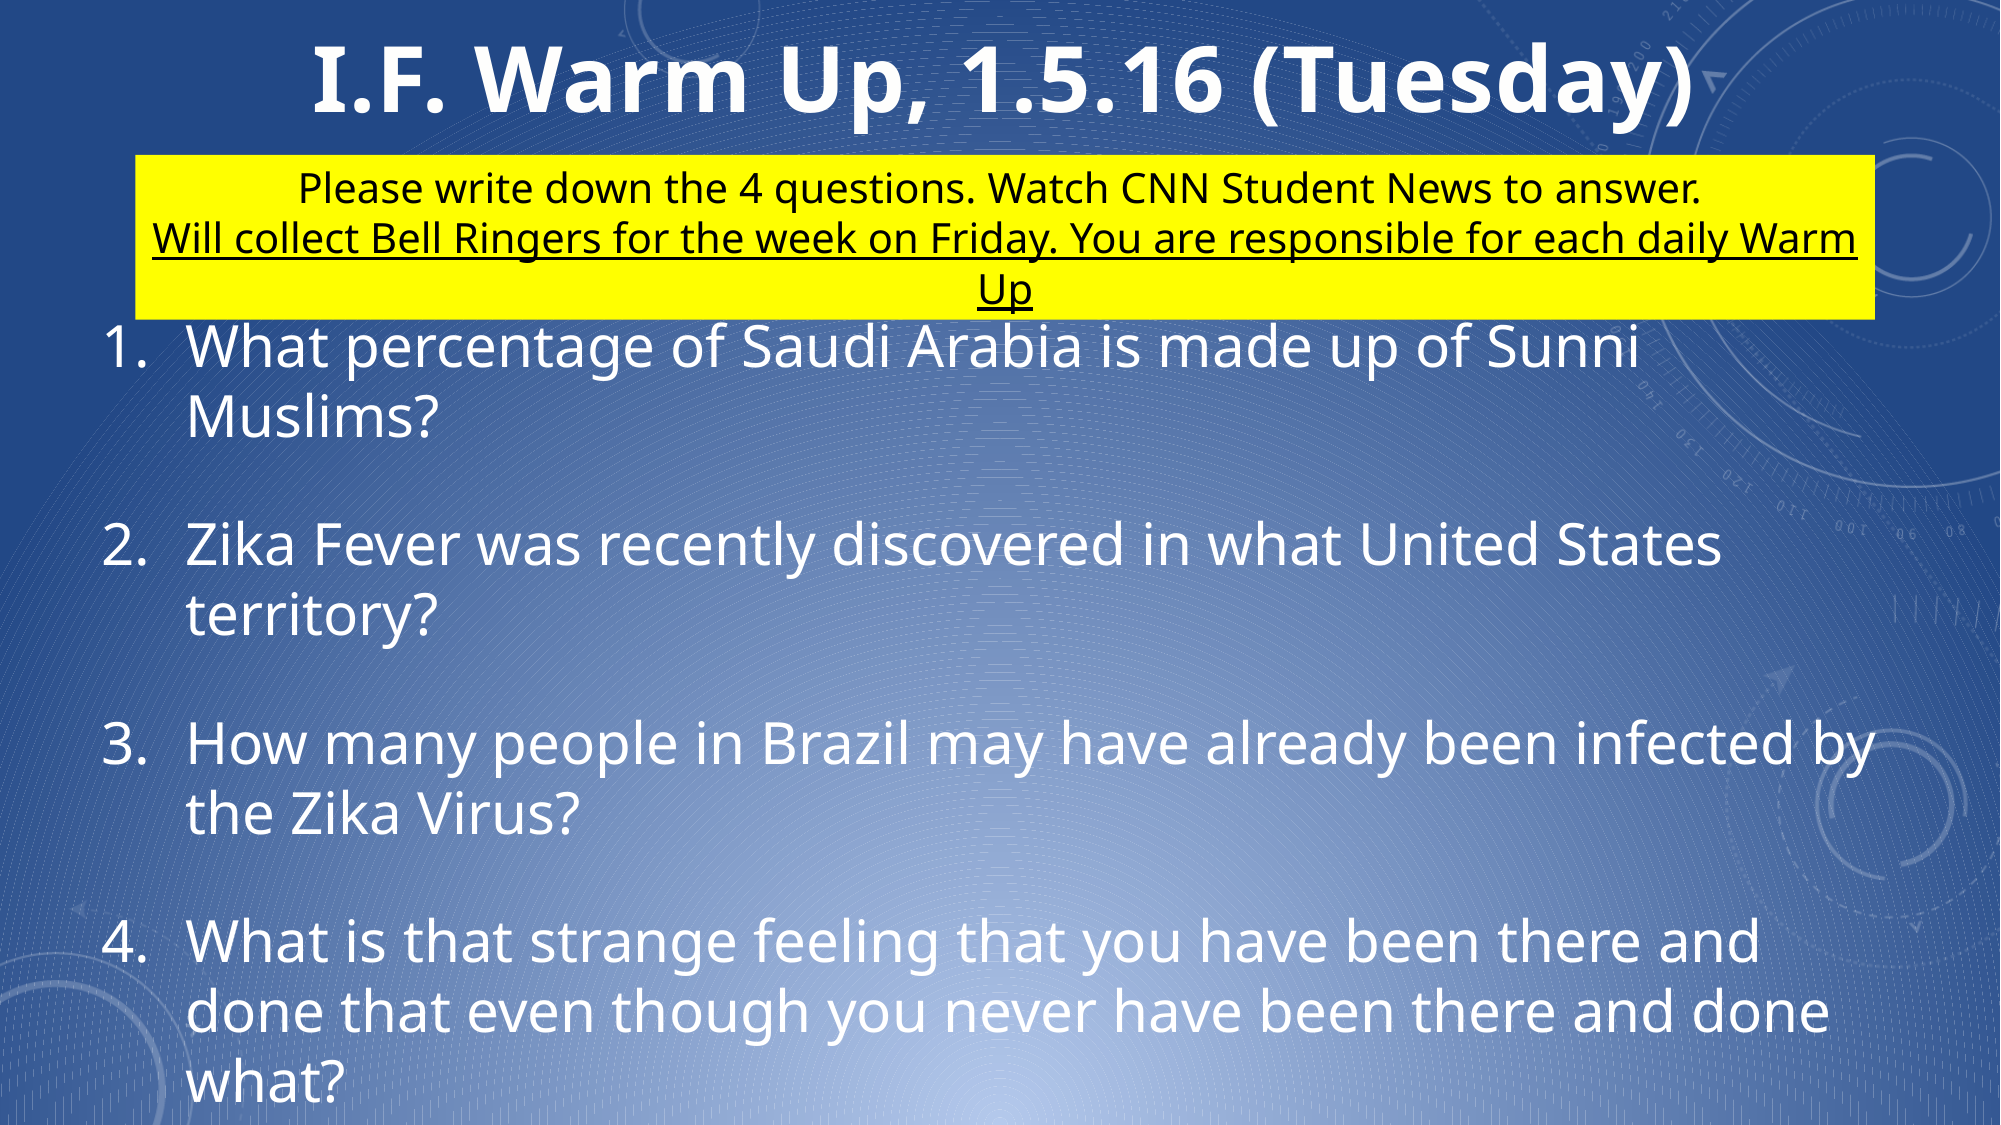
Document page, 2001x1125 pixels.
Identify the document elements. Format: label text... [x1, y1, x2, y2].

text_box Please write down the 4 questions. Watch CNN Student News to answer. Will collect Bell Ringers for the week on Friday. You are responsible for each daily Warm Up [135, 154, 1875, 301]
picture [0, 0, 2000, 1125]
text_box I.F. Warm Up, 1.5.16 (Tuesday) [135, 13, 1875, 139]
text_box What percentage of Saudi Arabia is made up of Sunni Muslims? Zika Fever was recently discovered in what United States territory? How many people in Brazil may have already been infected by the Zika Virus? What is that strange feeling that you have been there and done that even though you never have been there and done what? [24, 301, 1963, 1122]
